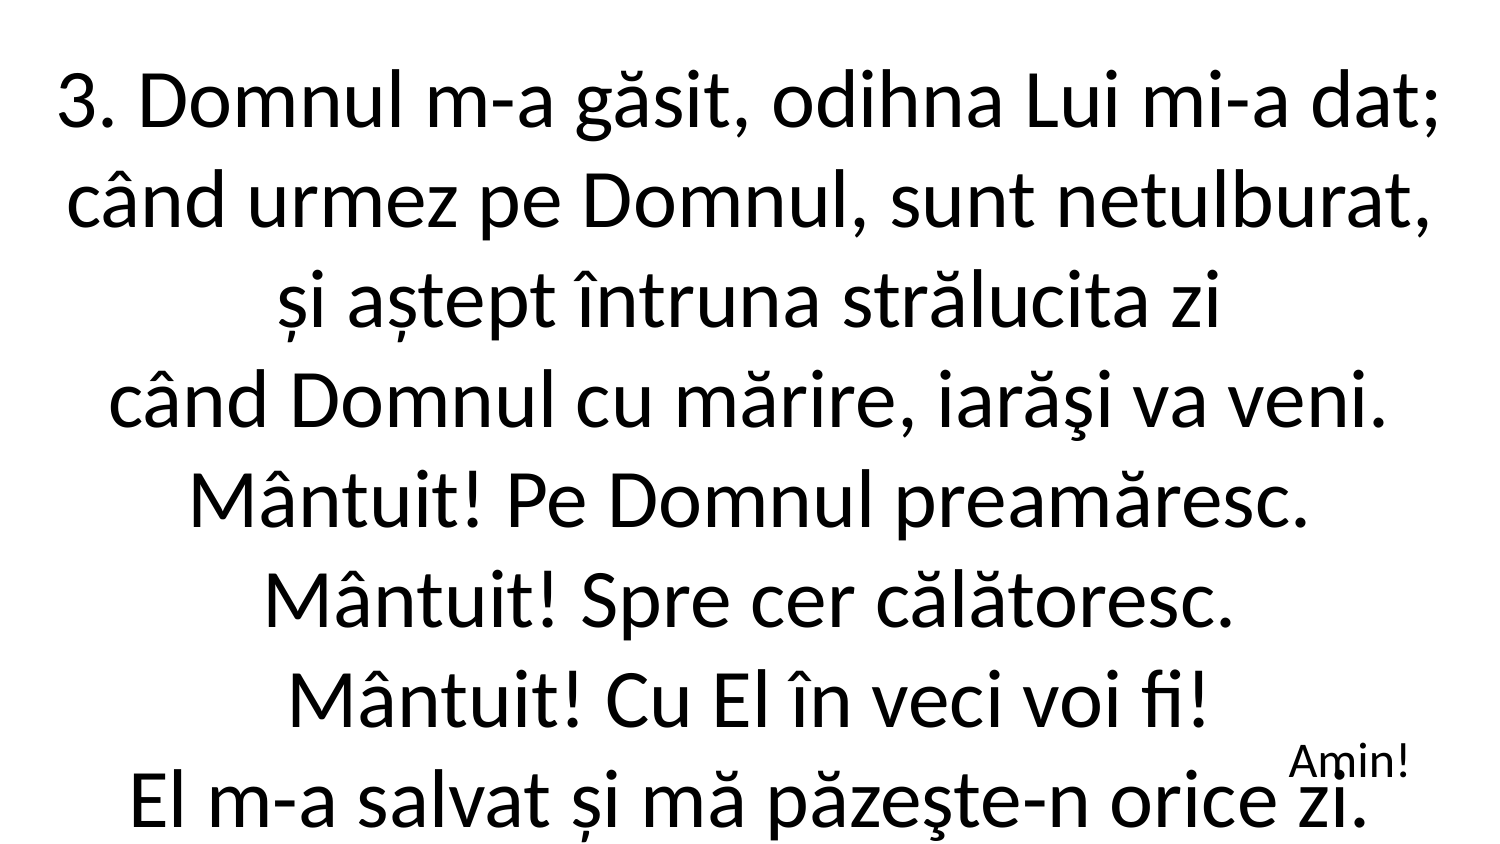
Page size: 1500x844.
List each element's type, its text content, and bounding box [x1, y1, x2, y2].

text_box Amin! [1273, 674, 1427, 795]
text_box 3. Domnul m-a găsit, odihna Lui mi-a dat; când urmez pe Domnul, sunt netulburat, și aștept întruna strălucita zi când Domnul cu mărire, iarăşi va veni. Mântuit! Pe Domnul preamăresc. Mântuit! Spre cer călătoresc. Mântuit! Cu El în veci voi fi! El m-a salvat și mă păzeşte-n orice zi. [40, 0, 1460, 844]
